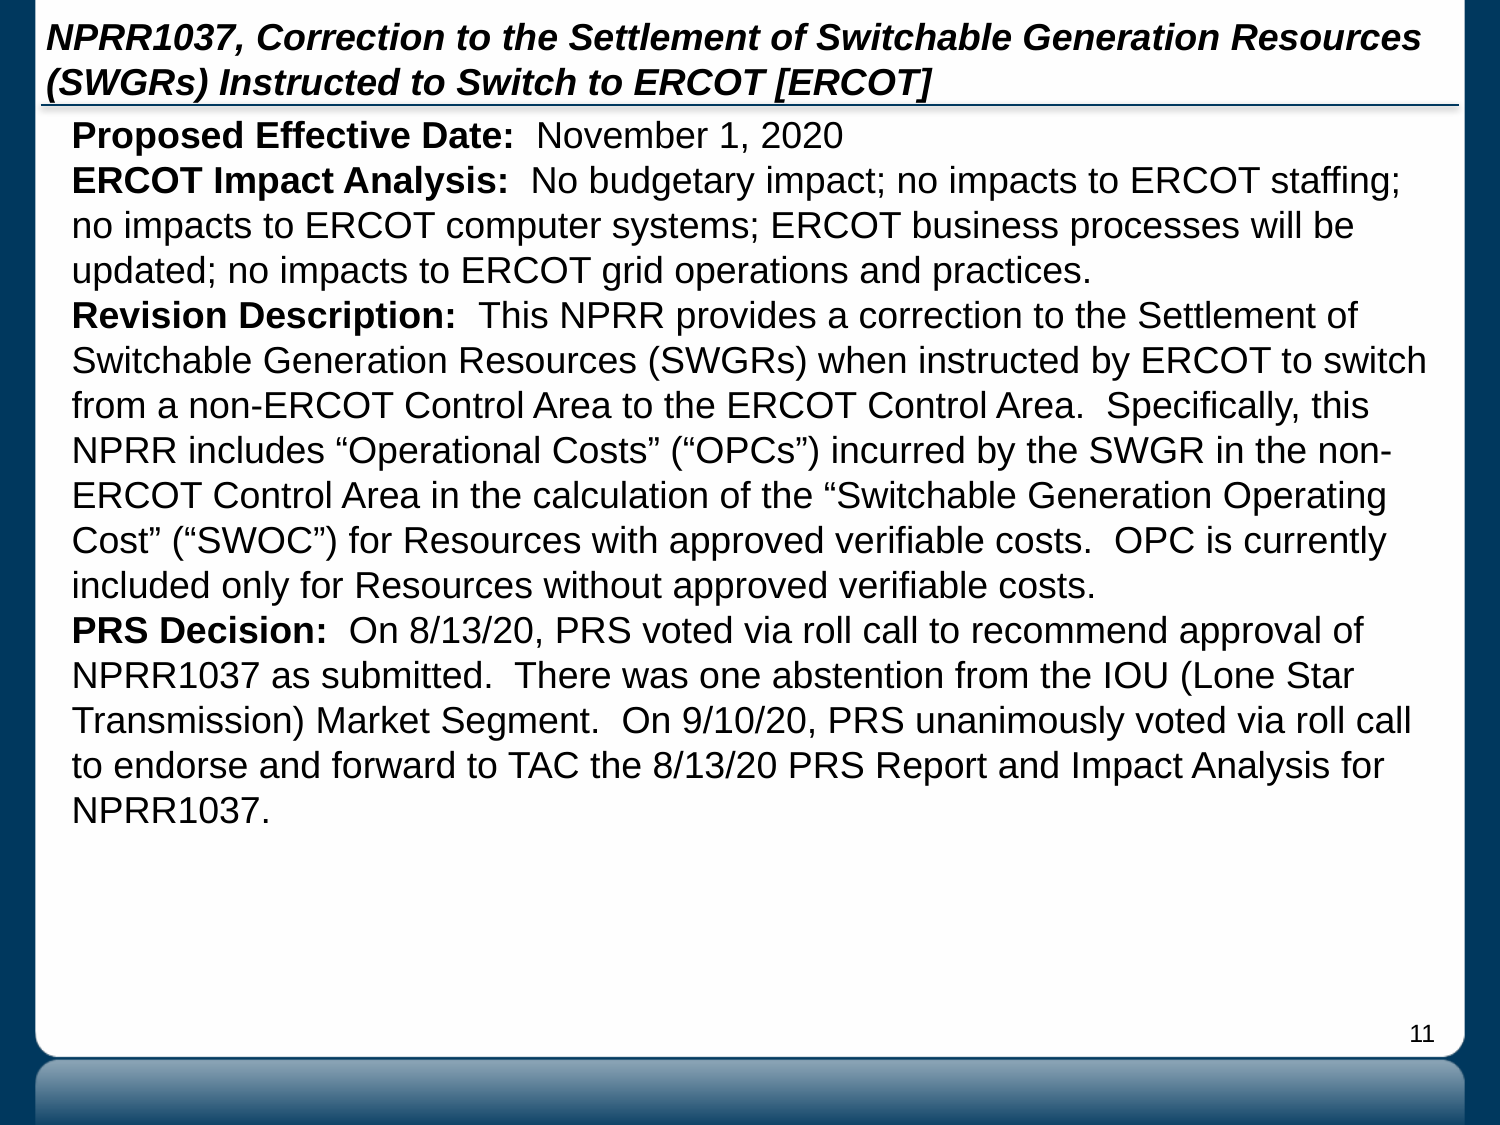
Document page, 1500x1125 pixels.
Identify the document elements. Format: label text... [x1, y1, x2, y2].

picture [35, 0, 1465, 1125]
text_box Proposed Effective Date: November 1, 2020 ERCOT Impact Analysis: No budgetary impact; no impacts to ERCOT staffing; no impacts to ERCOT computer systems; ERCOT business processes will be updated; no impacts to ERCOT grid operations and practices. Revision Description: This NPRR provides a correction to the Settlement of Switchable Generation Resources (SWGRs) when instructed by ERCOT to switch from a non-ERCOT Control Area to the ERCOT Control Area. Specifically, this NPRR includes “Operational Costs” (“OPCs”) incurred by the SWGR in the non-ERCOT Control Area in the calculation of the “Switchable Generation Operating Cost” (“SWOC”) for Resources with approved verifiable costs. OPC is currently included only for Resources without approved verifiable costs. PRS Decision: On 8/13/20, PRS voted via roll call to recommend approval of NPRR1037 as submitted. There was one abstention from the IOU (Lone Star Transmission) Market Segment. On 9/10/20, PRS unanimously voted via roll call to endorse and forward to TAC the 8/13/20 PRS Report and Impact Analysis for NPRR1037. [56, 103, 1448, 839]
title NPRR1037, Correction to the Settlement of Switchable Generation Resources (SWGRs) Instructed to Switch to ERCOT [ERCOT] [31, 20, 1464, 97]
